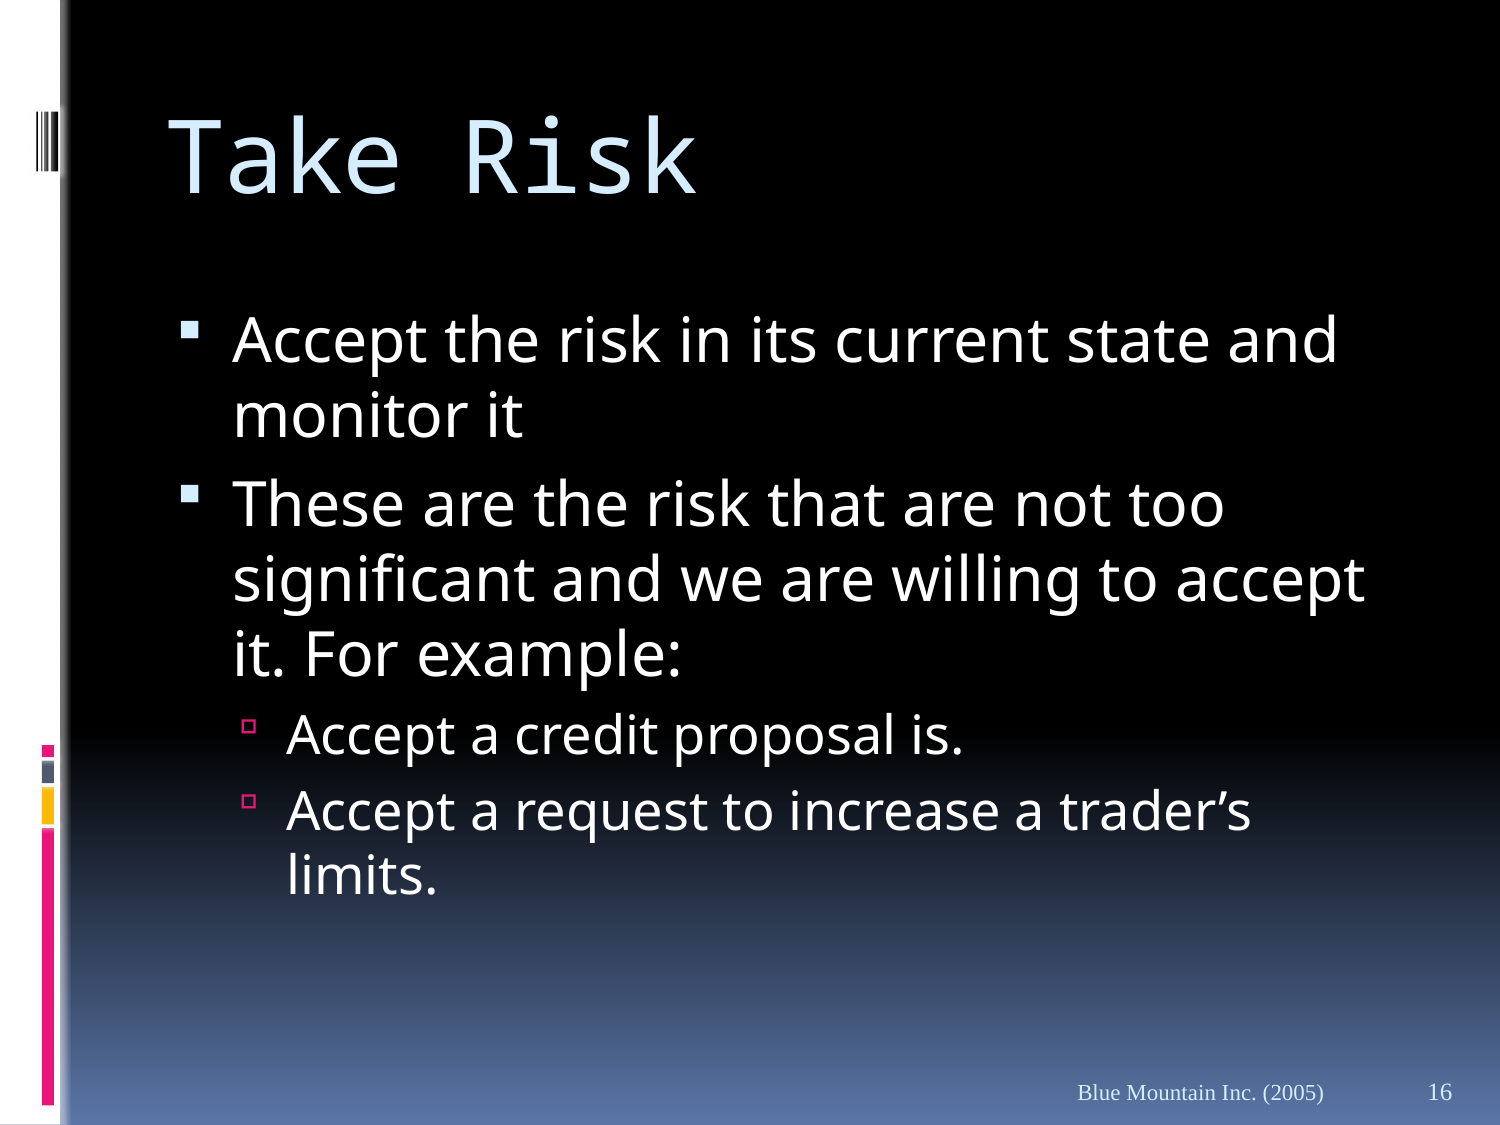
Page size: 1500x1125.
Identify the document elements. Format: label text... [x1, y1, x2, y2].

title Take Risk [150, 83, 1425, 234]
list Accept the risk in its current state and monitor it These are the risk that are not too significant and we are willing to accept it. For example: Accept a credit proposal is. Accept a request to increase a trader’s limits. [150, 292, 1425, 1043]
slide_number Blue Mountain Inc. (2005) [1062, 1052, 1412, 1113]
slide_number 16 [1412, 1052, 1488, 1113]
